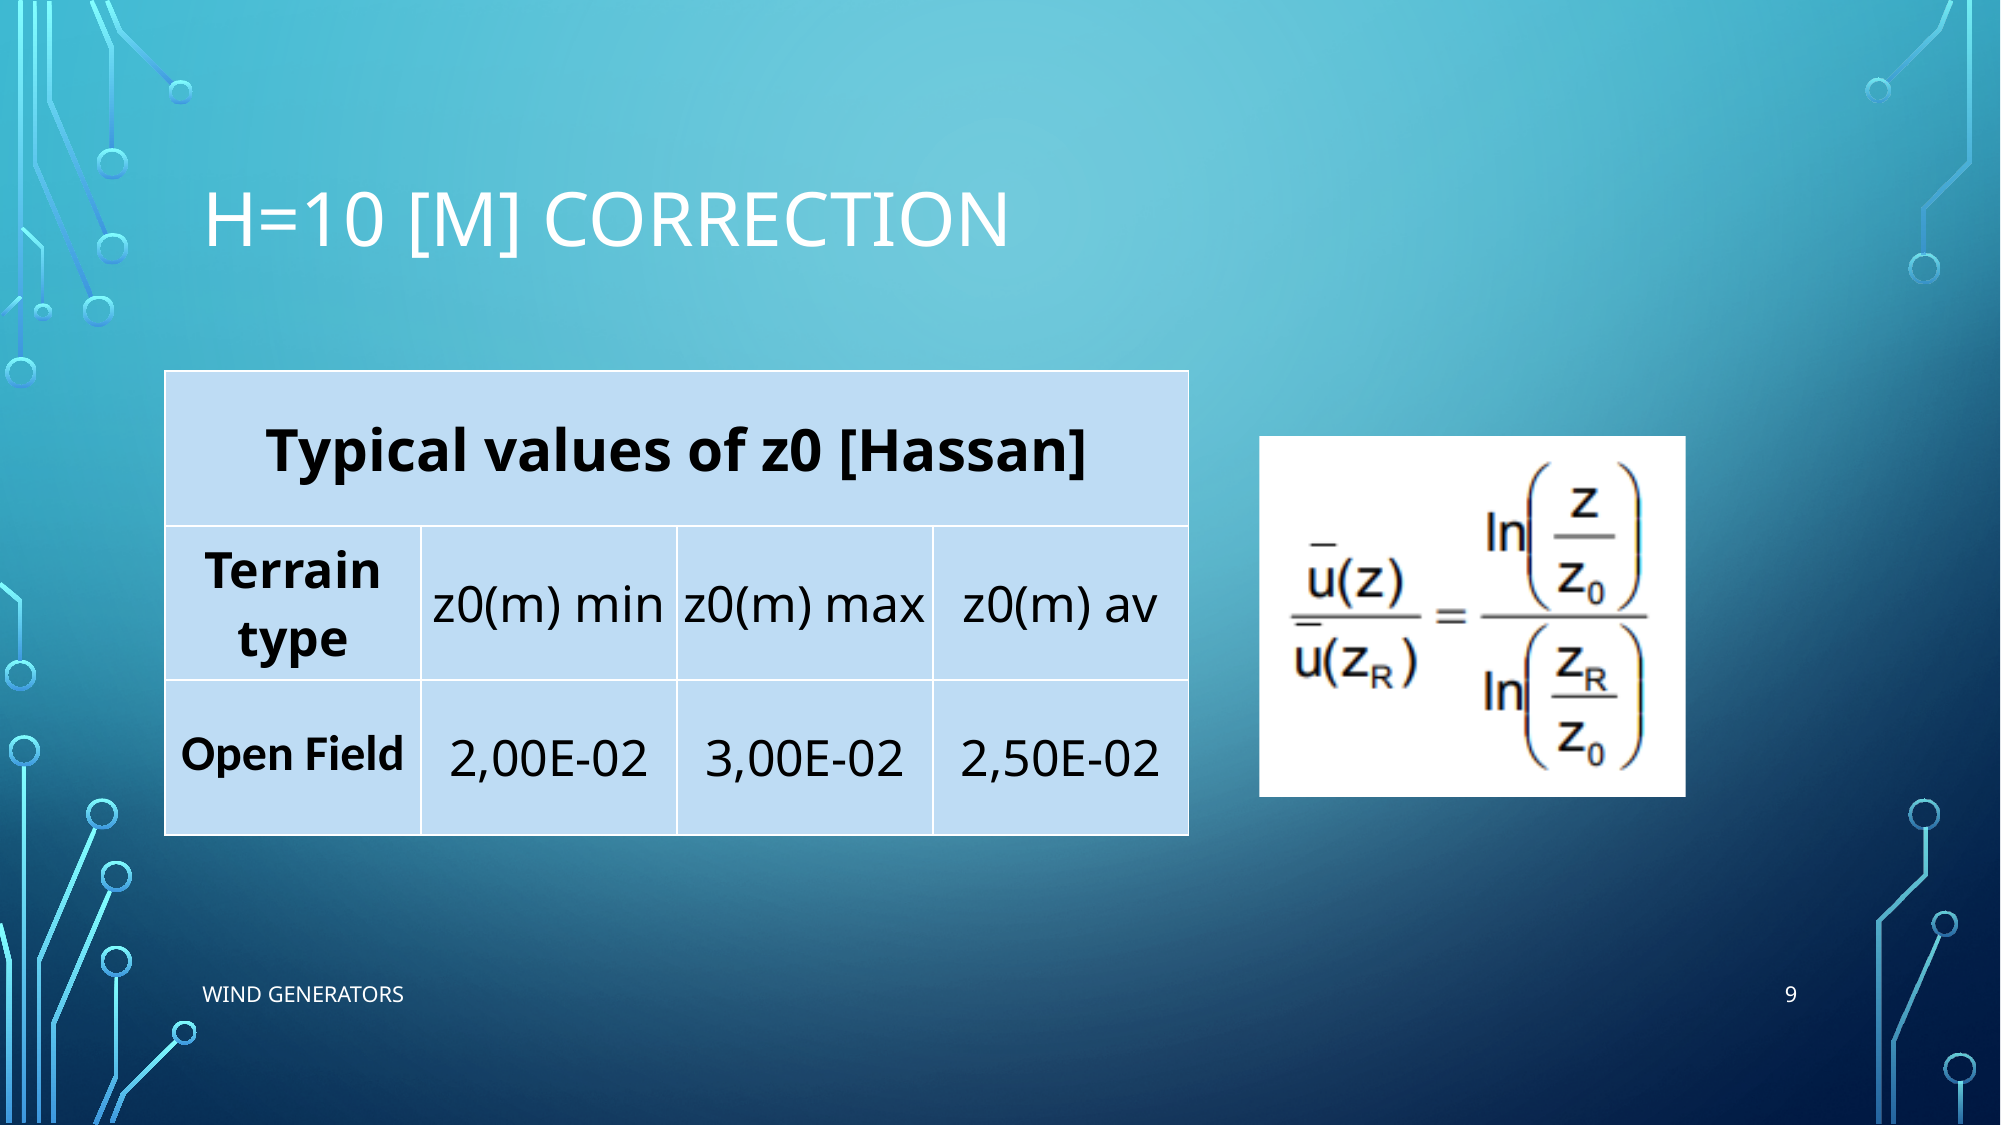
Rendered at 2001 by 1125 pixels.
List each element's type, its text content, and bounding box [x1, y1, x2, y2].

table_cell 2,50E-02 [934, 681, 1188, 834]
table_cell z0(m) max [678, 527, 932, 679]
footer Wind Generators [187, 965, 1211, 1025]
table_cell Terrain type [166, 527, 420, 679]
table_header Typical values ​​of z0 [Hassan] [166, 372, 1188, 525]
table_cell z0(m) av [934, 527, 1188, 679]
title h=10 [M] correction [187, 101, 1813, 344]
slide_number 9 [1685, 965, 1813, 1025]
table_cell z0(m) min [422, 527, 676, 679]
table_cell Open Field [166, 681, 420, 834]
table_cell 3,00E-02 [678, 681, 932, 834]
table_cell 2,00E-02 [422, 681, 676, 834]
picture [1259, 436, 1686, 797]
